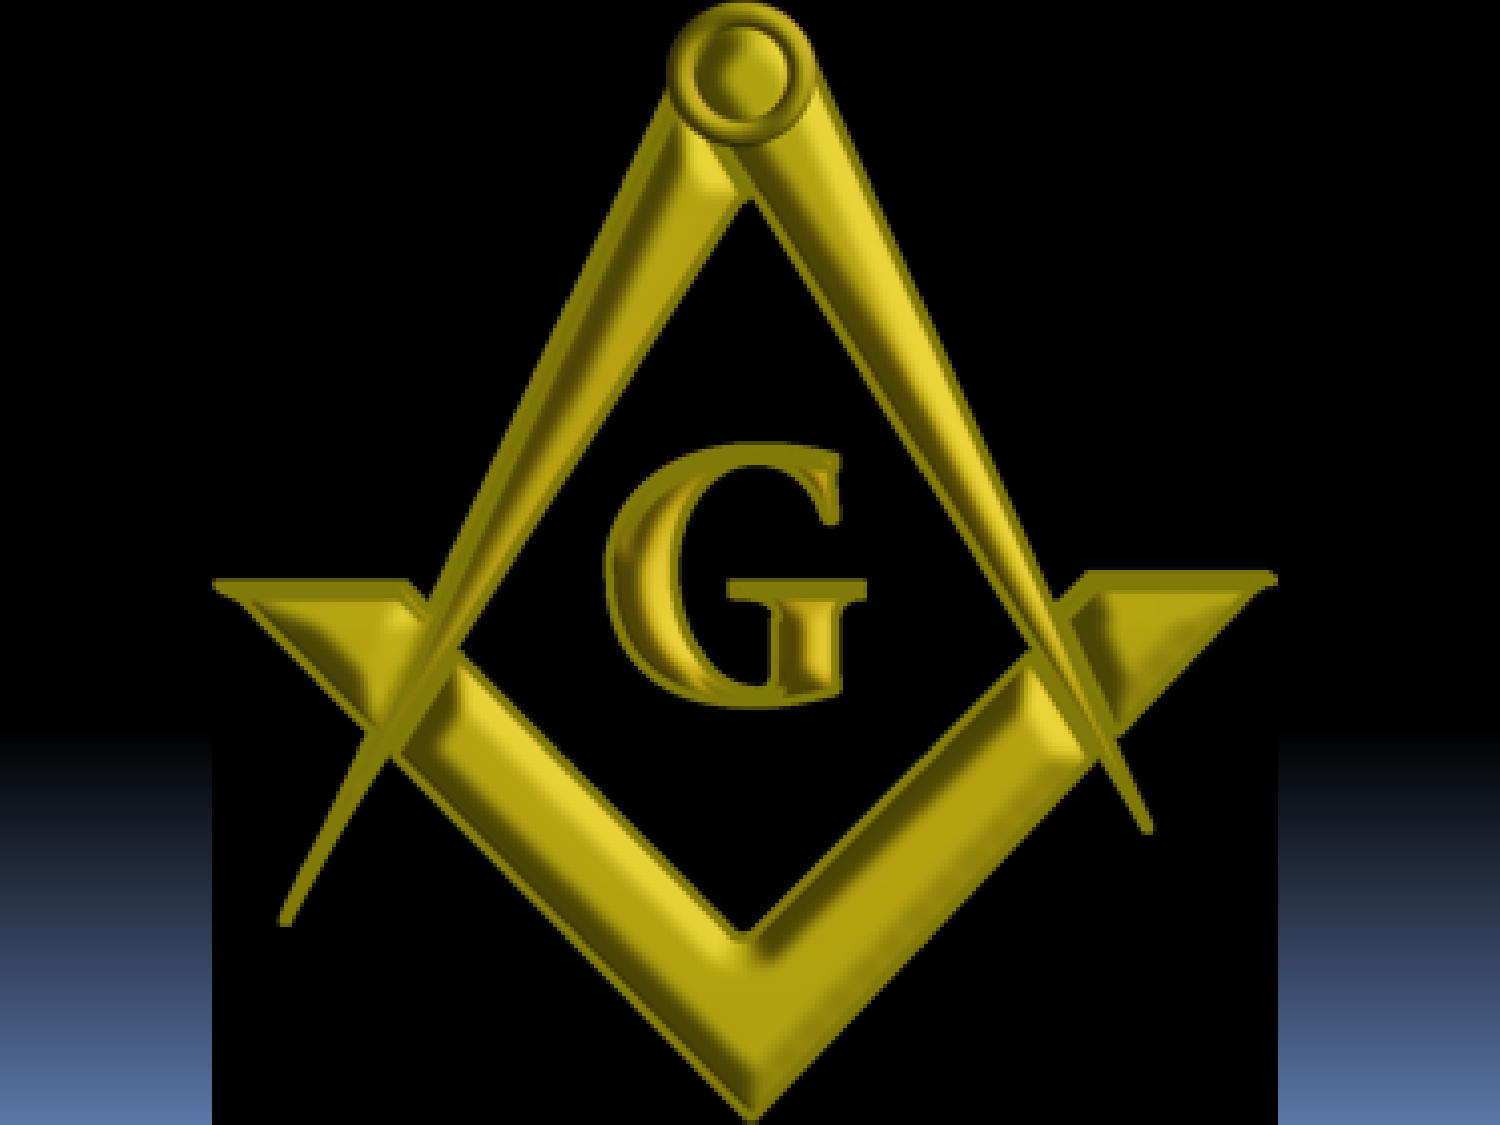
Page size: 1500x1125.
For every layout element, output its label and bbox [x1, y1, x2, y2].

picture [212, 0, 1278, 1125]
